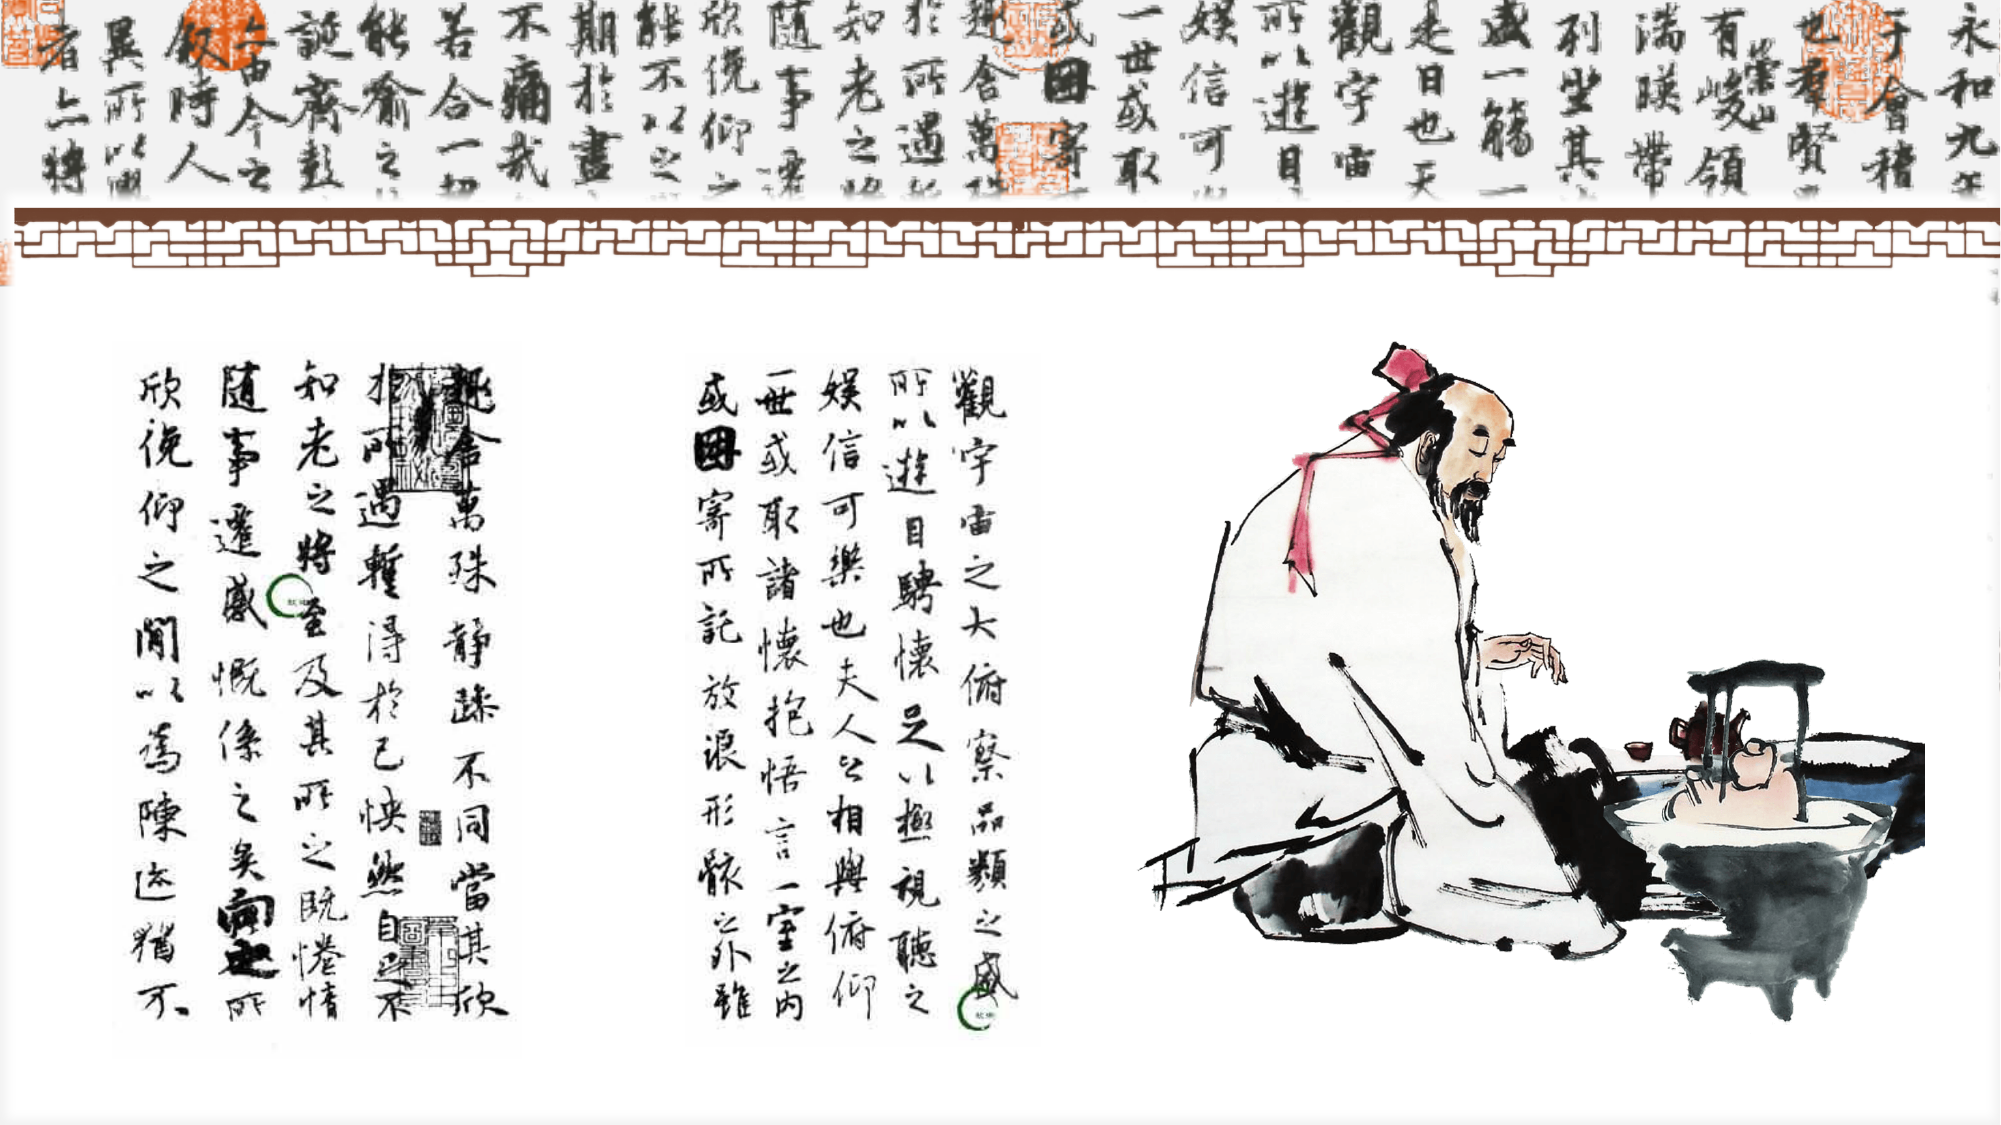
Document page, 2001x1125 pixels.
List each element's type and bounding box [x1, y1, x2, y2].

picture [112, 341, 522, 1059]
picture [685, 353, 1041, 1047]
picture [0, 0, 2001, 151]
picture [1136, 341, 1925, 1035]
